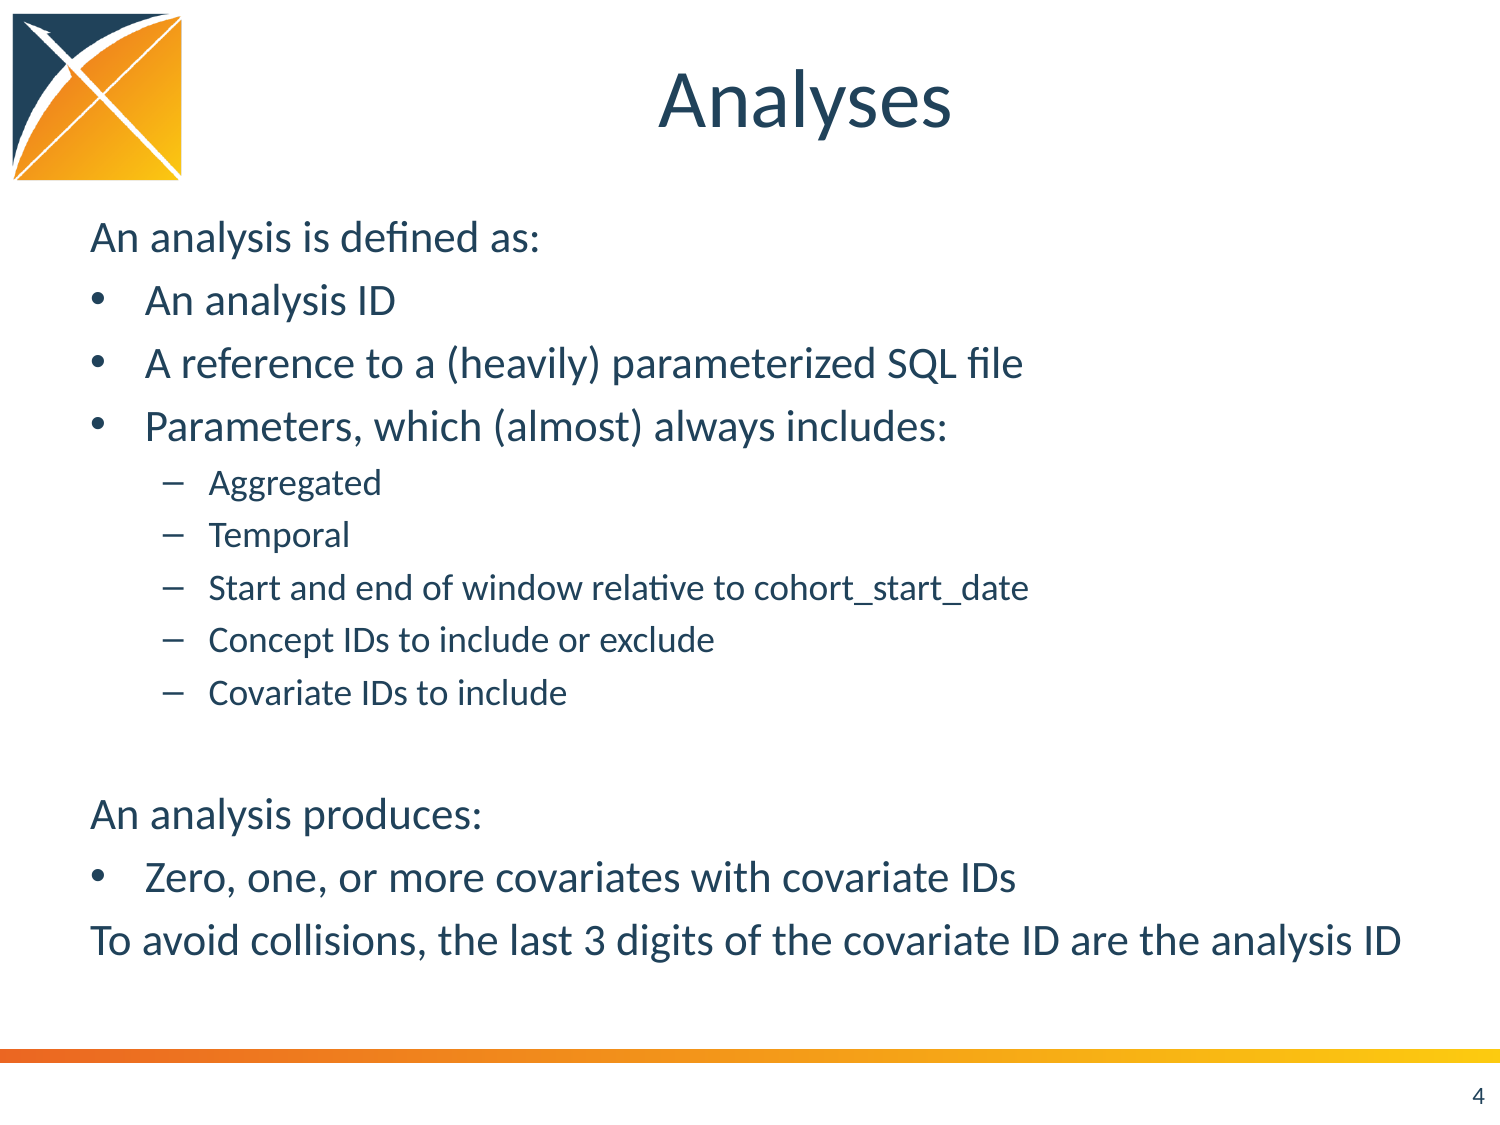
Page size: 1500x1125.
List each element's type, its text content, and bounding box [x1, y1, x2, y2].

list An analysis is defined as: An analysis ID A reference to a (heavily) parameterized SQL file Parameters, which (almost) always includes: Aggregated Temporal Start and end of window relative to cohort_start_date Concept IDs to include or exclude Covariate IDs to include An analysis produces: Zero, one, or more covariates with covariate IDs To avoid collisions, the last 3 digits of the covariate ID are the analysis ID [75, 200, 1425, 1005]
slide_number 4 [1149, 1065, 1500, 1125]
picture [0, 0, 206, 200]
title Analyses [187, 24, 1425, 163]
